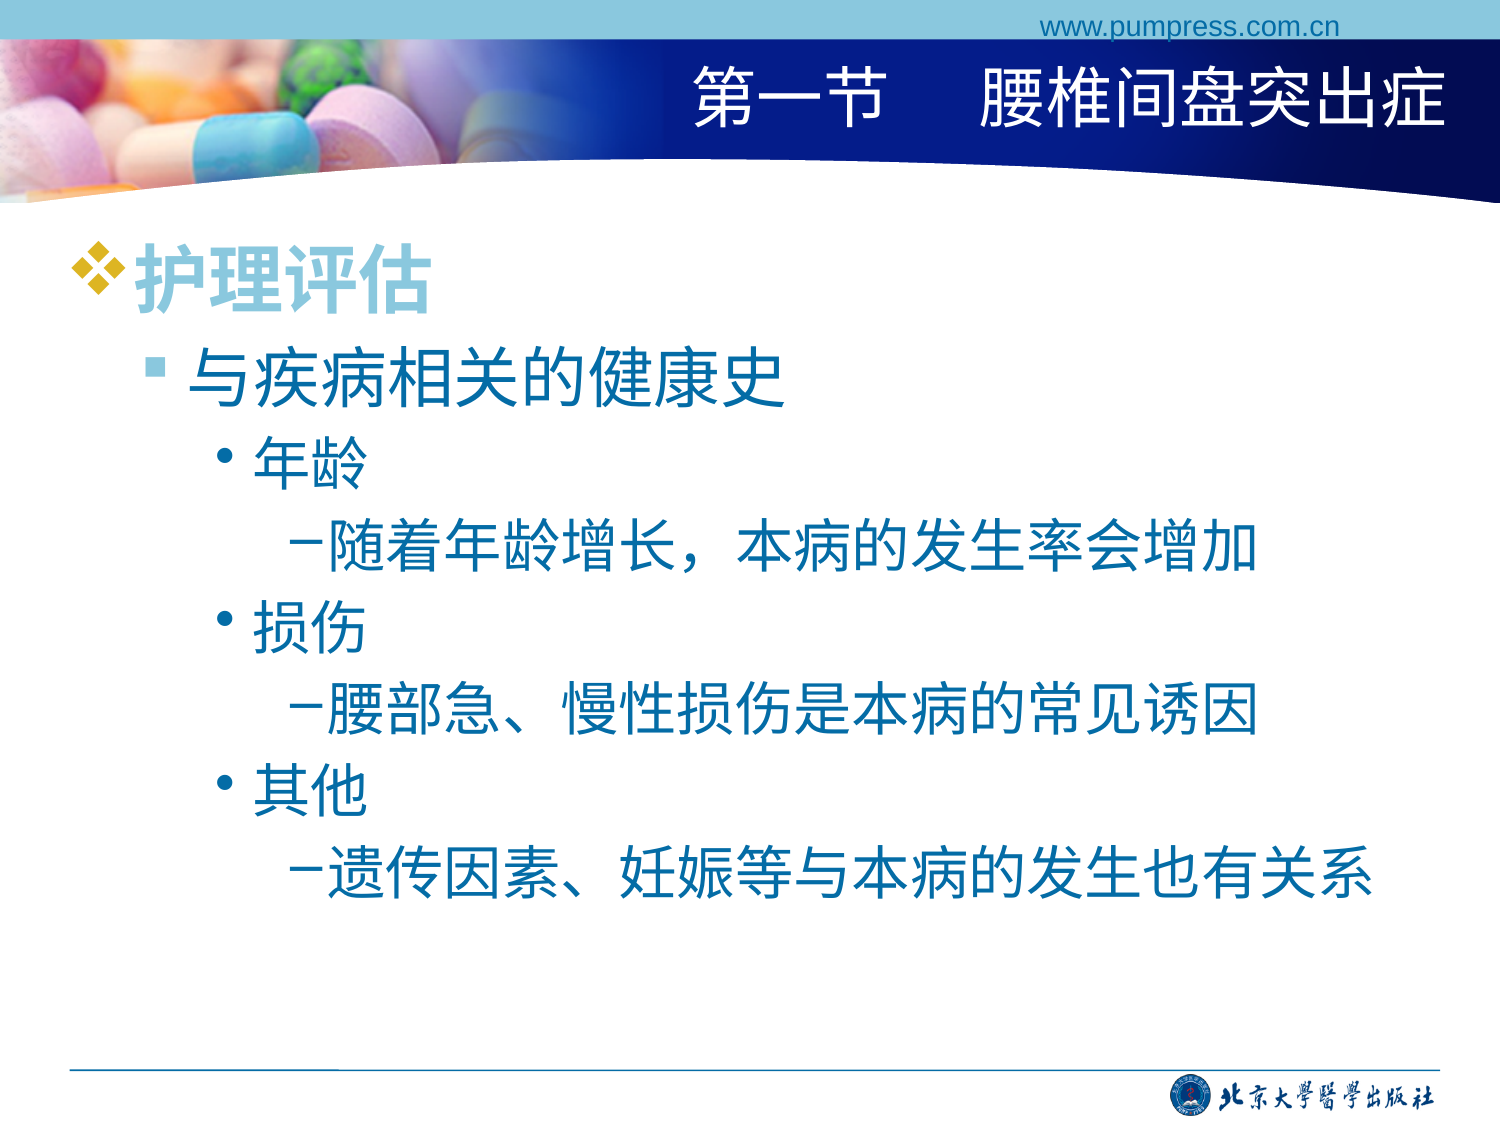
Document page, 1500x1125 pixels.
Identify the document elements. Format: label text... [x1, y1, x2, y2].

picture [0, 40, 1500, 203]
list 护理评估 与疾病相关的健康史 年龄 随着年龄增长，本病的发生率会增加 损伤 腰部急、慢性损伤是本病的常见诱因 其他 遗传因素、妊娠等与本病的发生也有关系 [49, 224, 1463, 1026]
title 第一节 腰椎间盘突出症 [137, 49, 1463, 143]
picture [1170, 1074, 1436, 1118]
slide_number www.pumpress.com.cn [1025, 0, 1463, 38]
